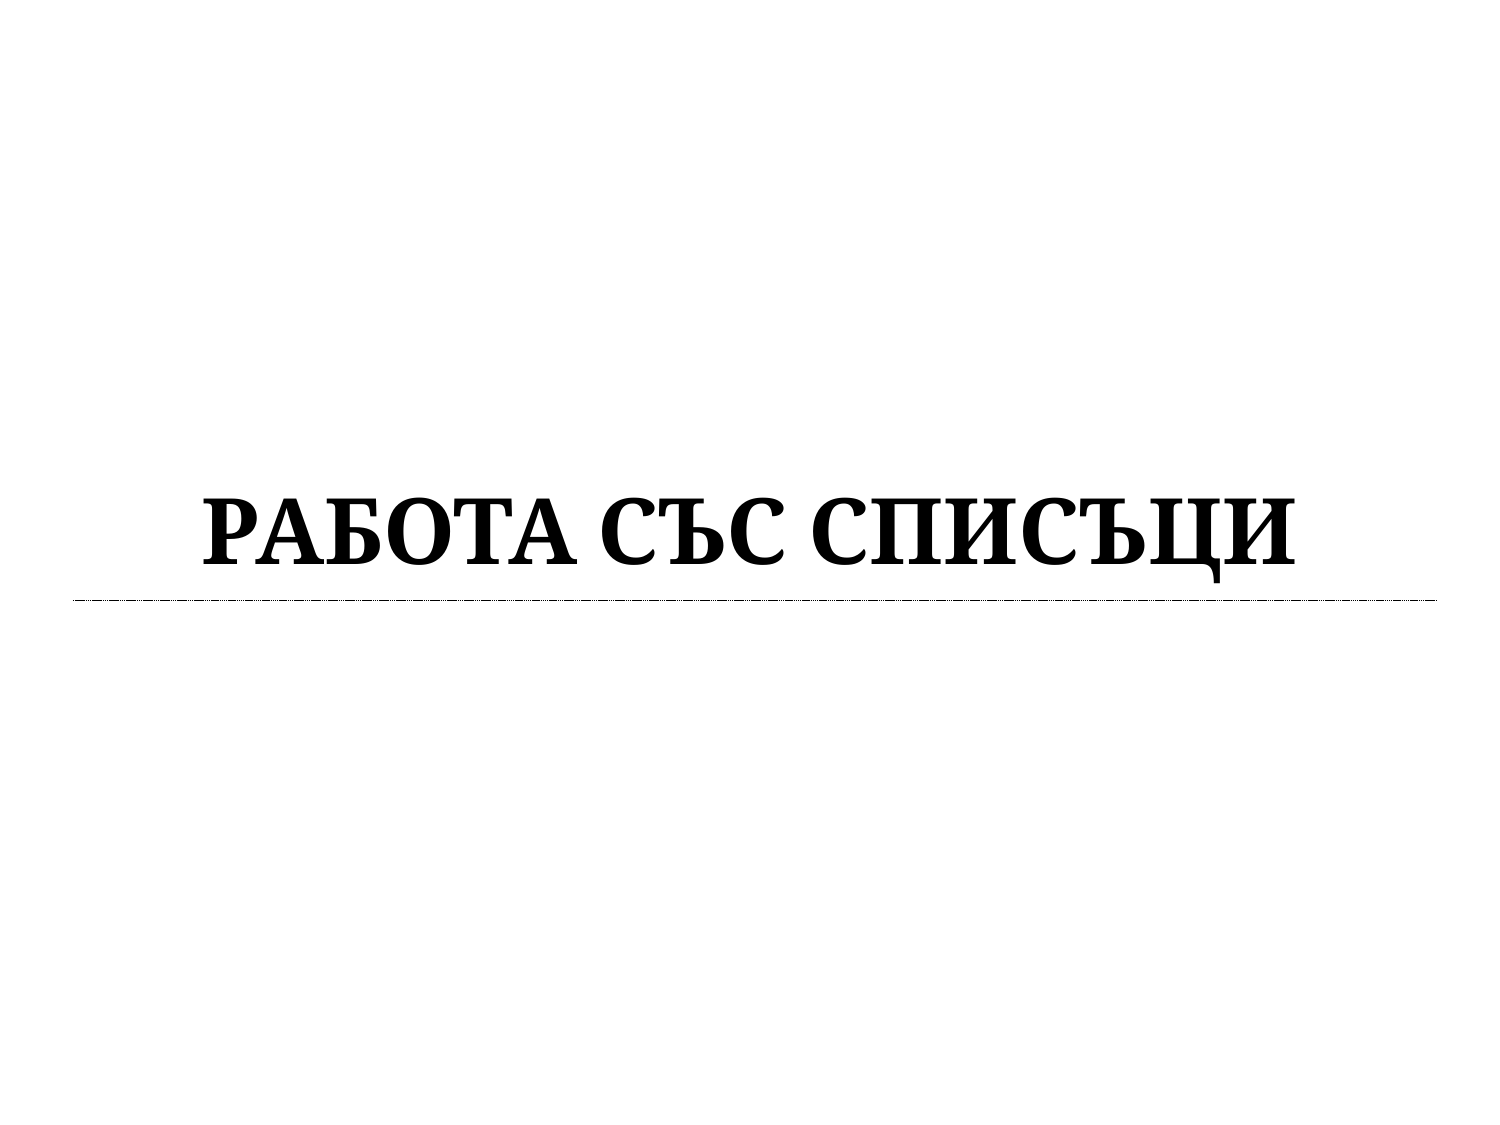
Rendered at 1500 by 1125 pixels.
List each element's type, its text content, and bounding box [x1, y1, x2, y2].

title Работа със списъци [0, 346, 1500, 594]
